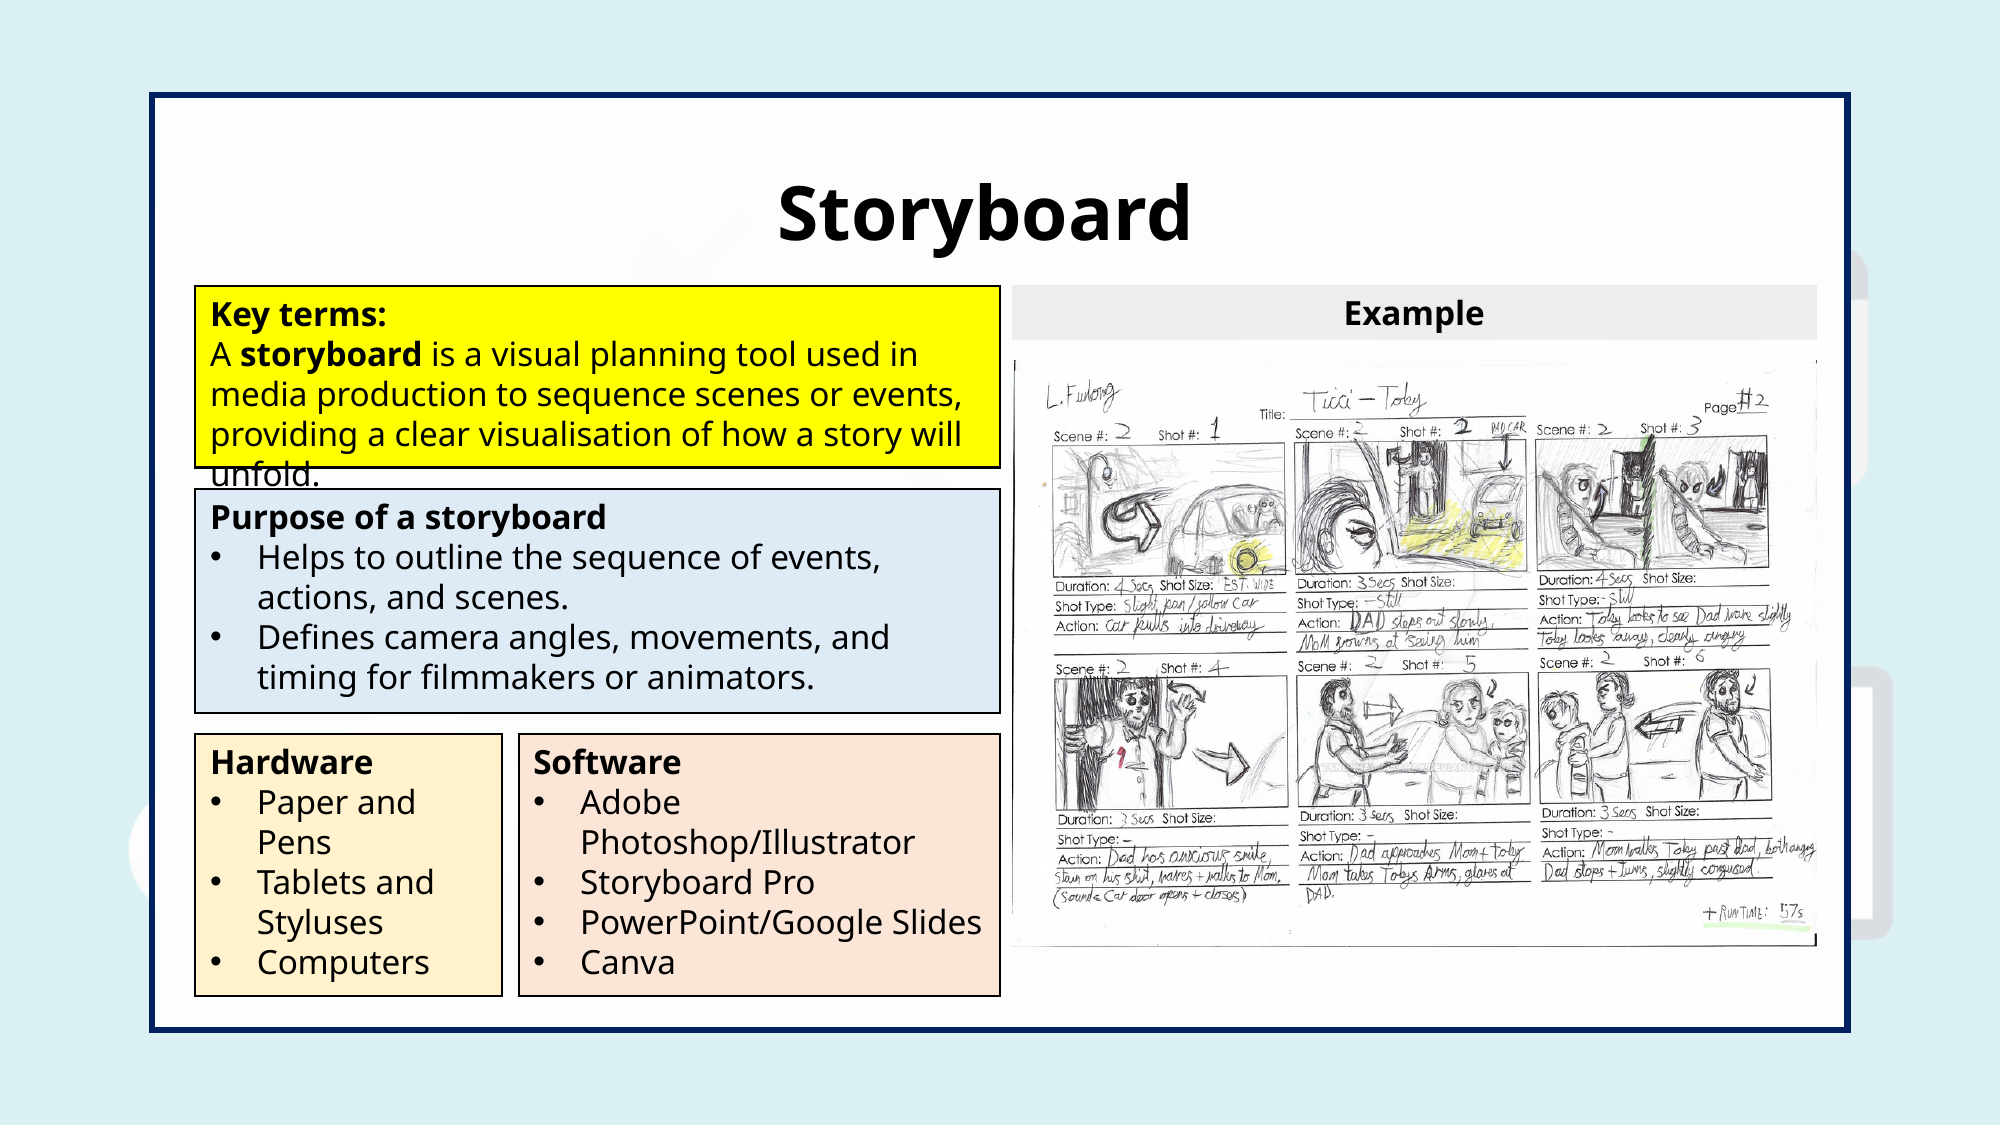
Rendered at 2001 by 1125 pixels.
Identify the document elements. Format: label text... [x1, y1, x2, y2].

text_box Example [1012, 284, 1817, 340]
text_box Hardware Paper and Pens Tablets and Styluses Computers [194, 733, 503, 997]
text_box Purpose of a storyboard Helps to outline the sequence of events, actions, and scenes. Defines camera angles, movements, and timing for filmmakers or animators. [194, 488, 1001, 714]
text_box Software Adobe Photoshop/Illustrator Storyboard Pro PowerPoint/Google Slides Canva [518, 733, 1001, 997]
picture [1012, 360, 1817, 947]
text_box [151, 94, 1849, 1031]
text_box Key terms: A storyboard is a visual planning tool used in media production to sequence scenes or events, providing a clear visualisation of how a story will unfold. [194, 285, 1001, 469]
text_box Storyboard [195, 158, 1776, 264]
